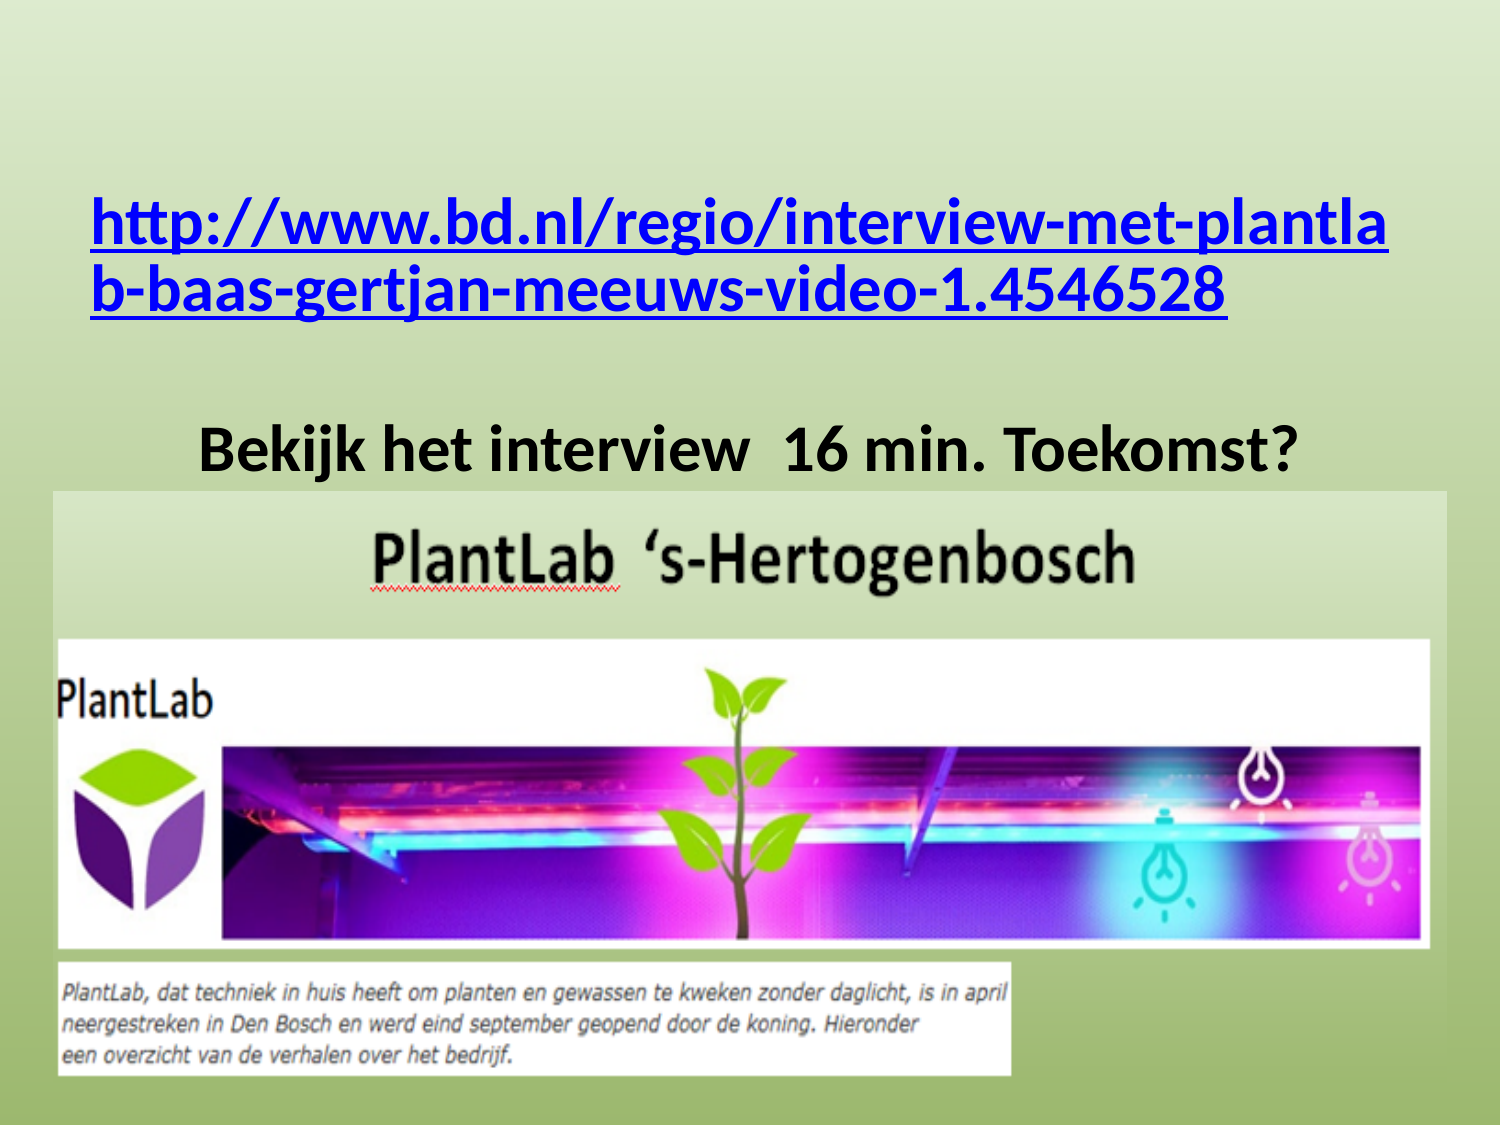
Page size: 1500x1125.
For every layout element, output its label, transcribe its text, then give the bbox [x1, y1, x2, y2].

title http://www.bd.nl/regio/interview-met-plantlab-baas-gertjan-meeuws-video-1.4546528 Bekijk het interview 16 min. Toekomst? [75, 45, 1425, 490]
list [52, 491, 1448, 1083]
